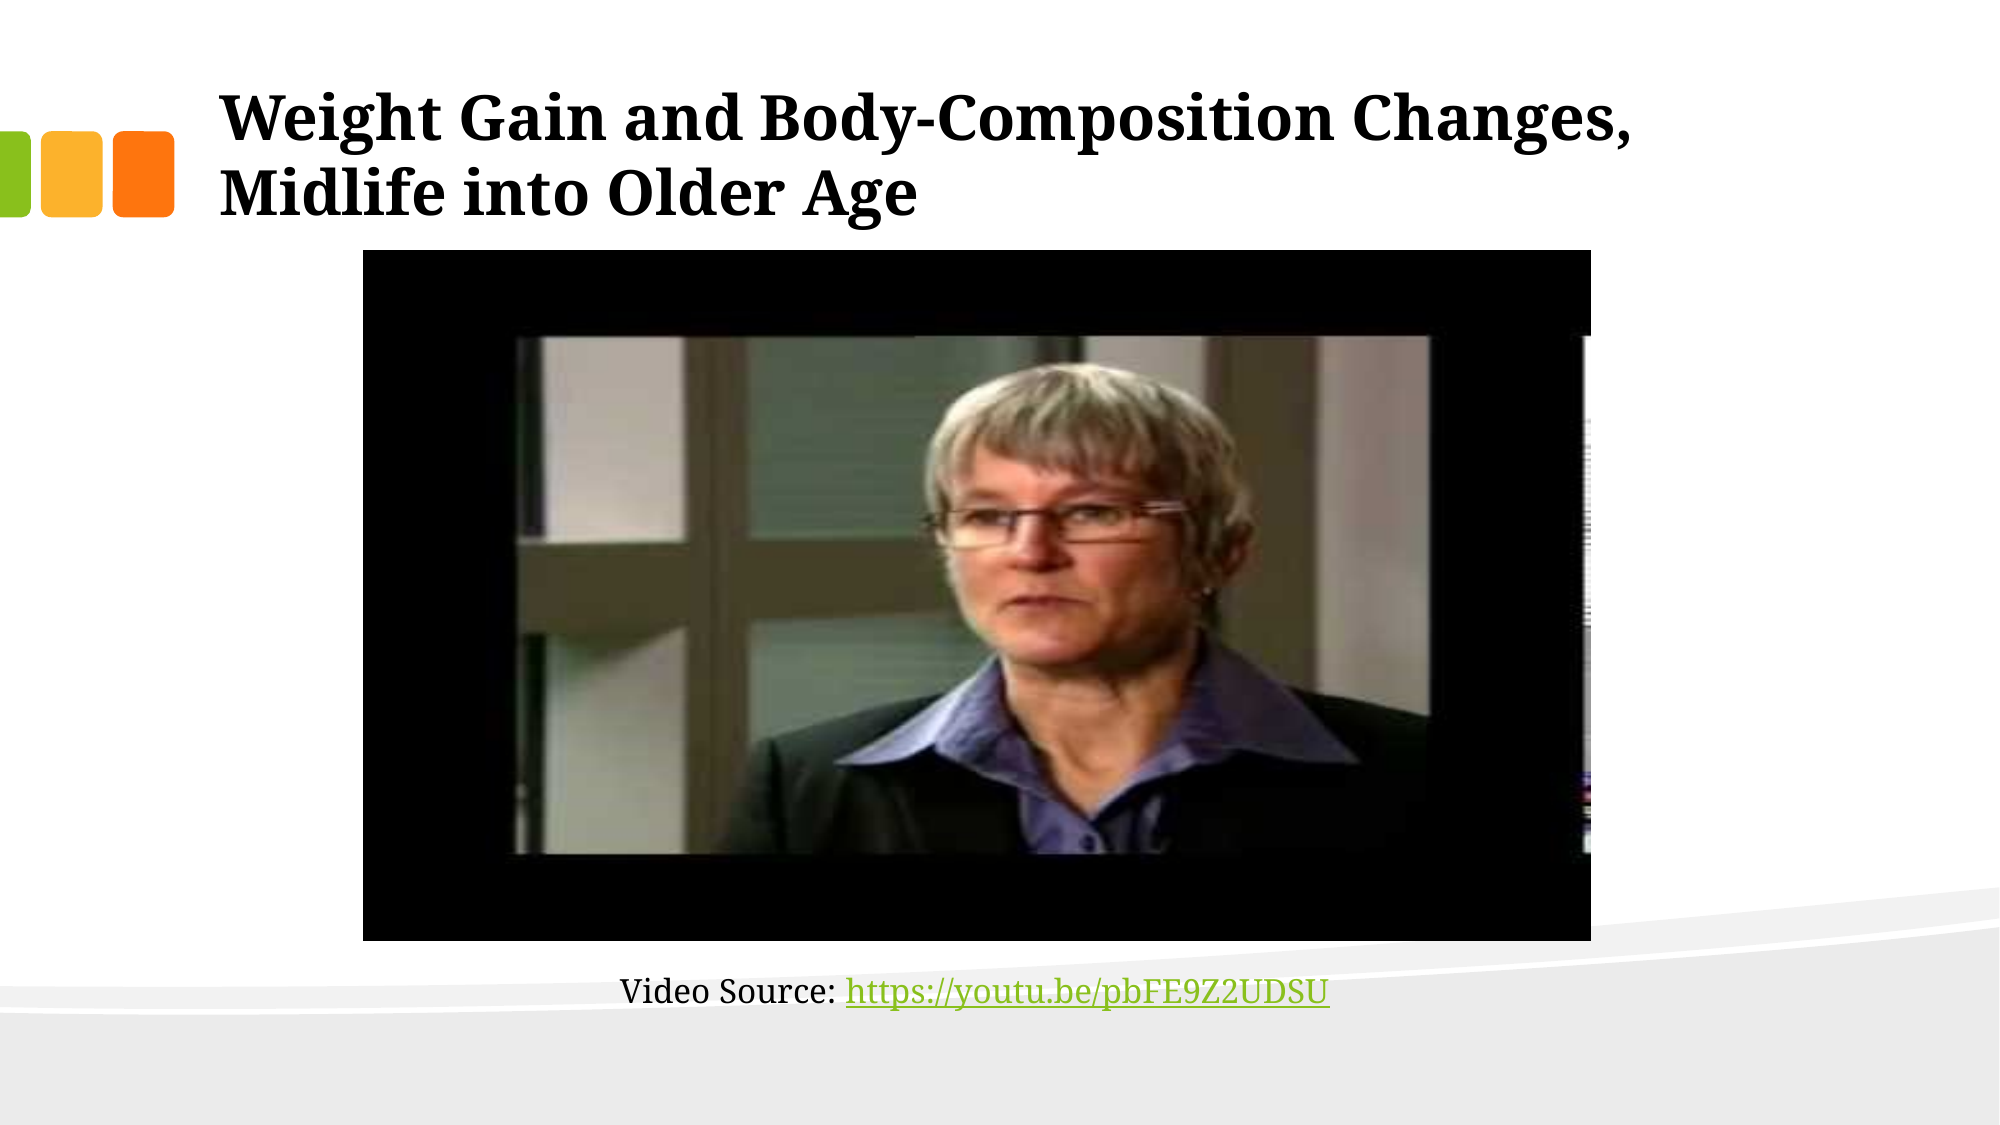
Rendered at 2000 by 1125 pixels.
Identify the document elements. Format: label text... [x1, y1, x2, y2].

text_box Video Source: https://youtu.be/pbFE9Z2UDSU [412, 962, 1538, 1023]
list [361, 249, 1592, 942]
title Weight Gain and Body-Composition Changes, Midlife into Older Age [199, 24, 1800, 238]
